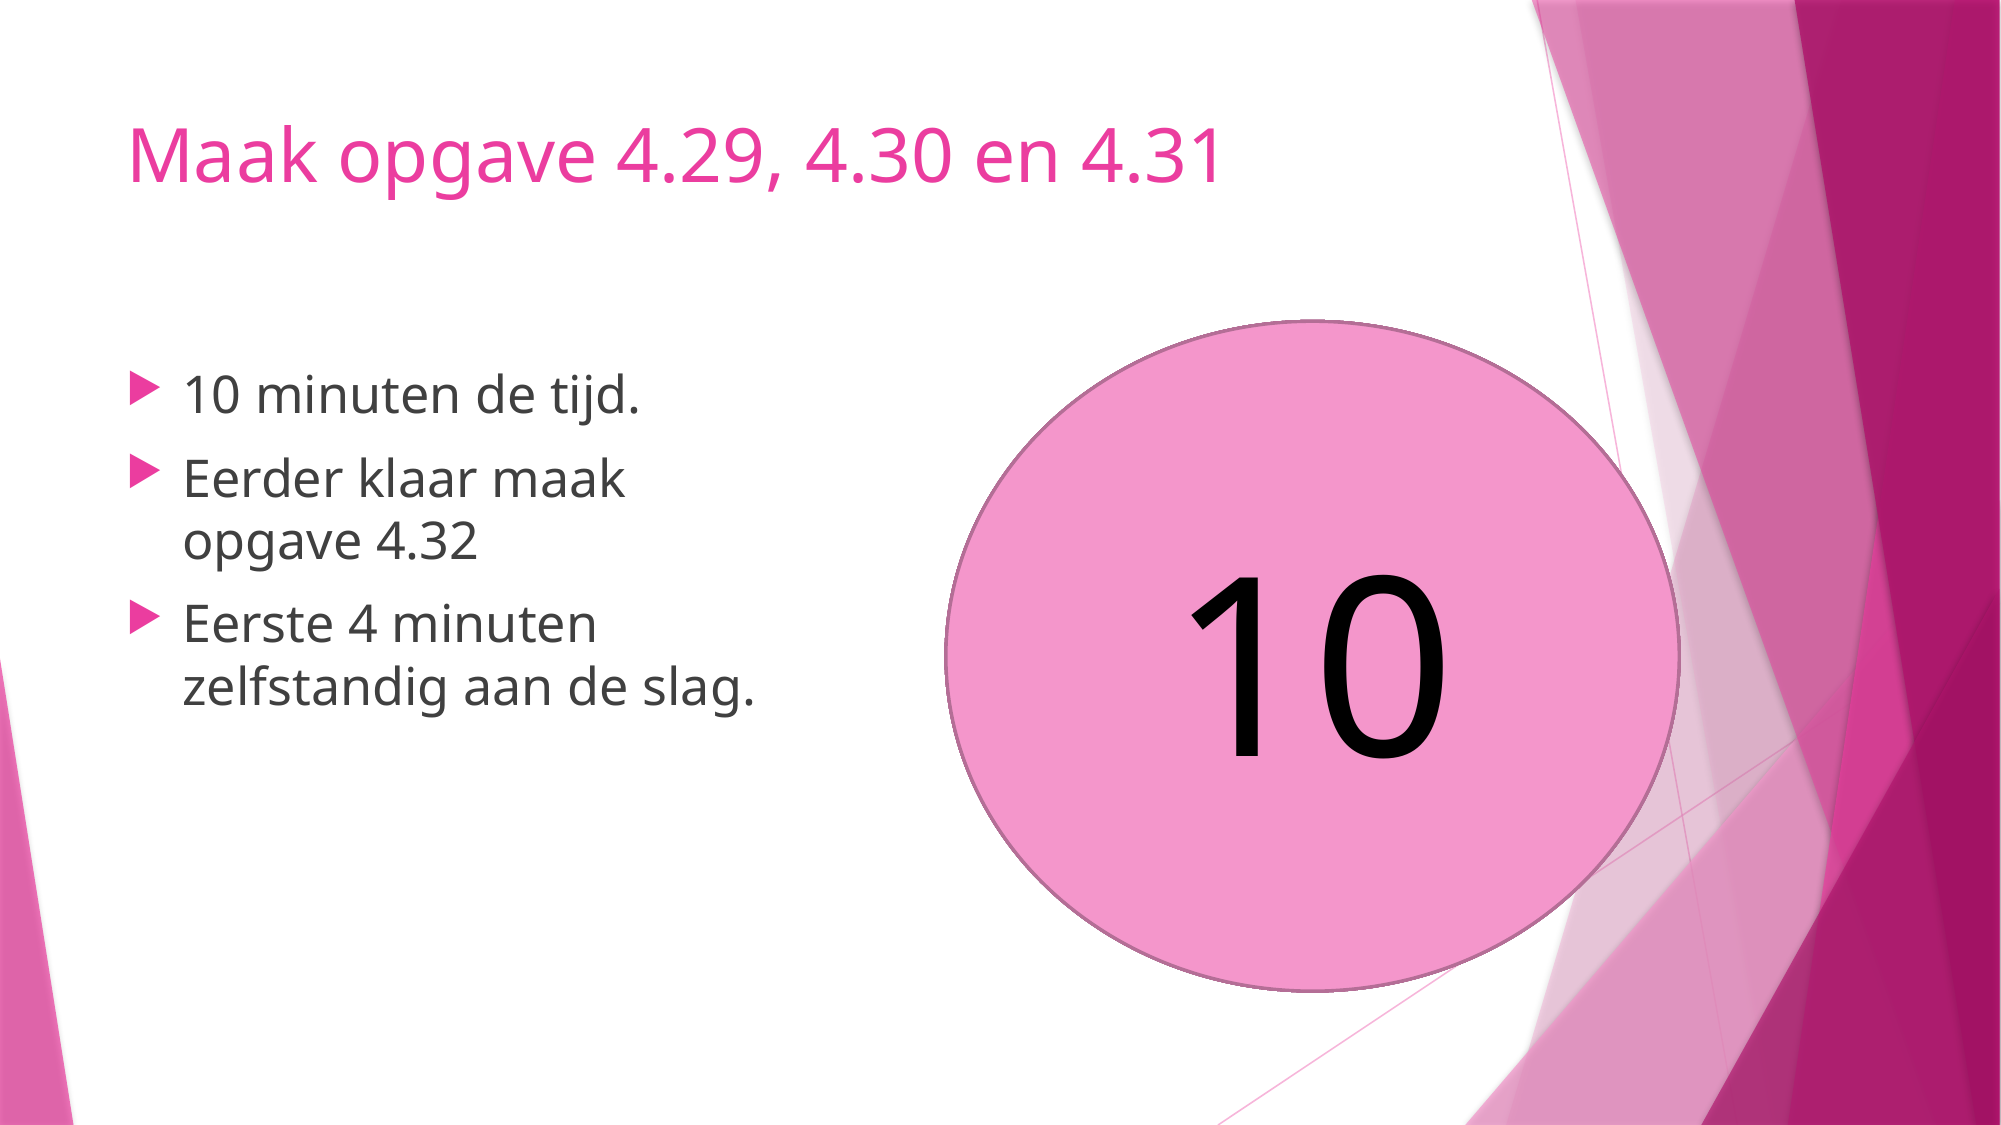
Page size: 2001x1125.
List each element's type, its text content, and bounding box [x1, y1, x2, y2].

title Maak opgave 4.29, 4.30 en 4.31 [111, 99, 1522, 317]
list 10 minuten de tijd. Eerder klaar maak opgave 4.32 Eerste 4 minuten zelfstandig aan de slag. [111, 354, 774, 992]
text_box 10 [944, 319, 1681, 993]
